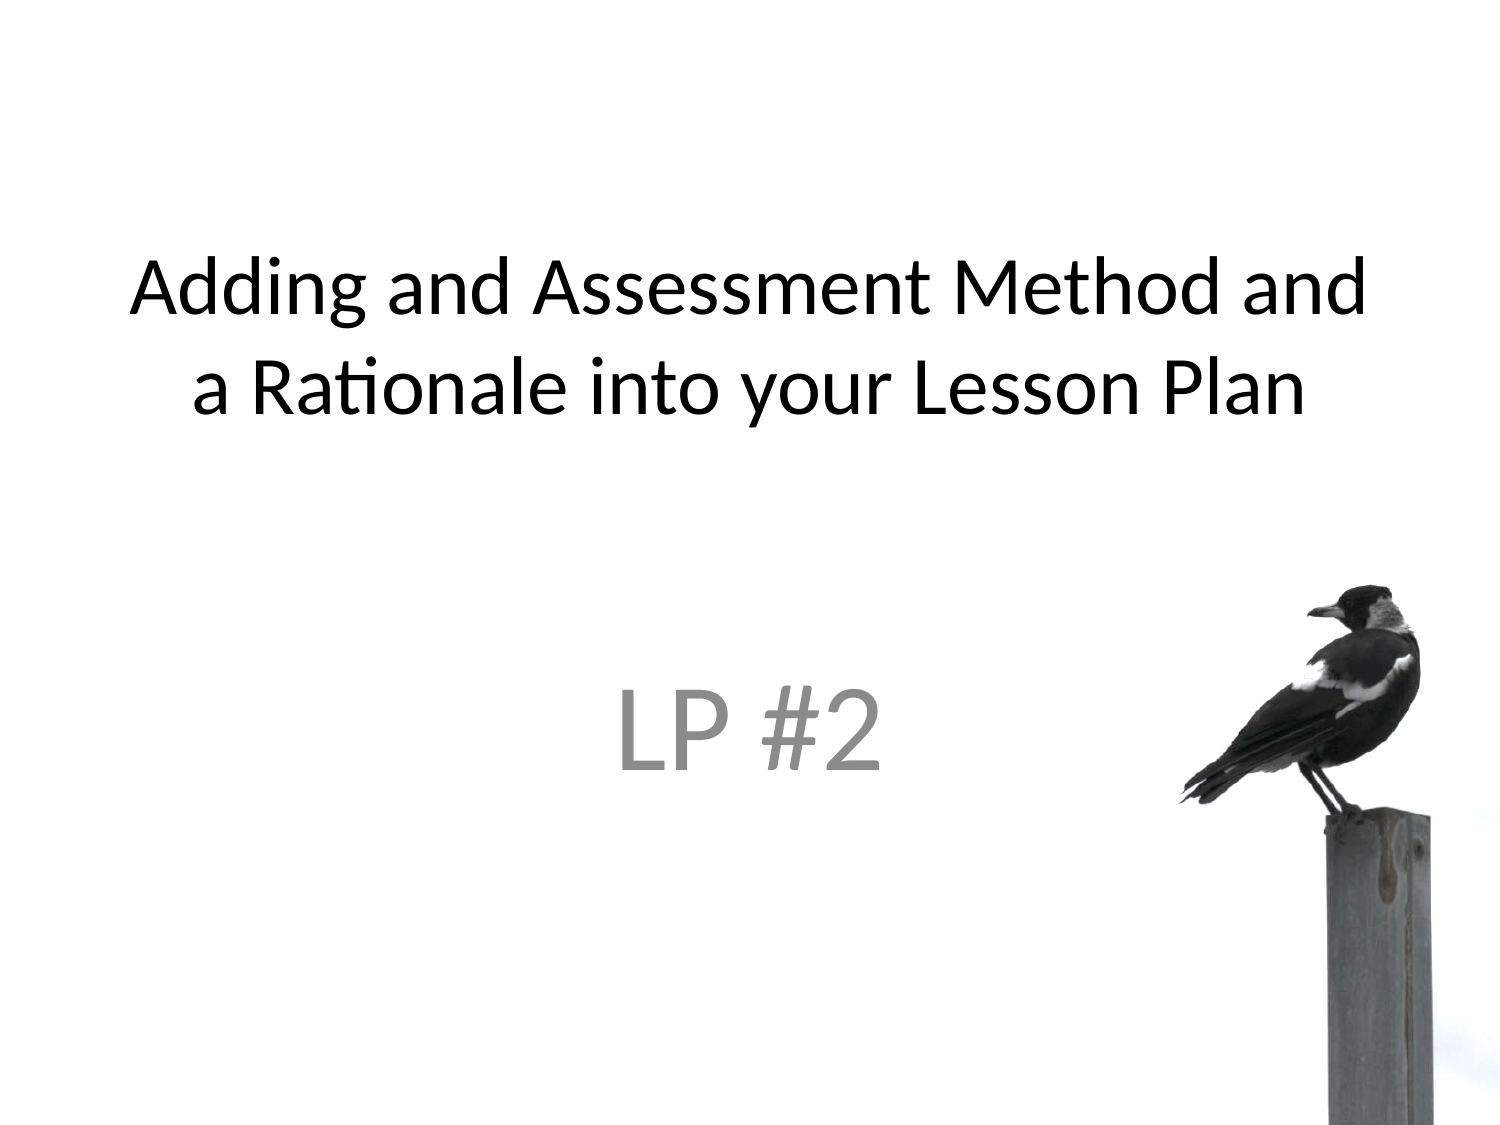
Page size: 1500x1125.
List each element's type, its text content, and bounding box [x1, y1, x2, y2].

subtitle LP #2 [225, 637, 1148, 925]
picture [1153, 576, 1500, 1125]
title Adding and Assessment Method and a Rationale into your Lesson Plan [112, 210, 1388, 452]
